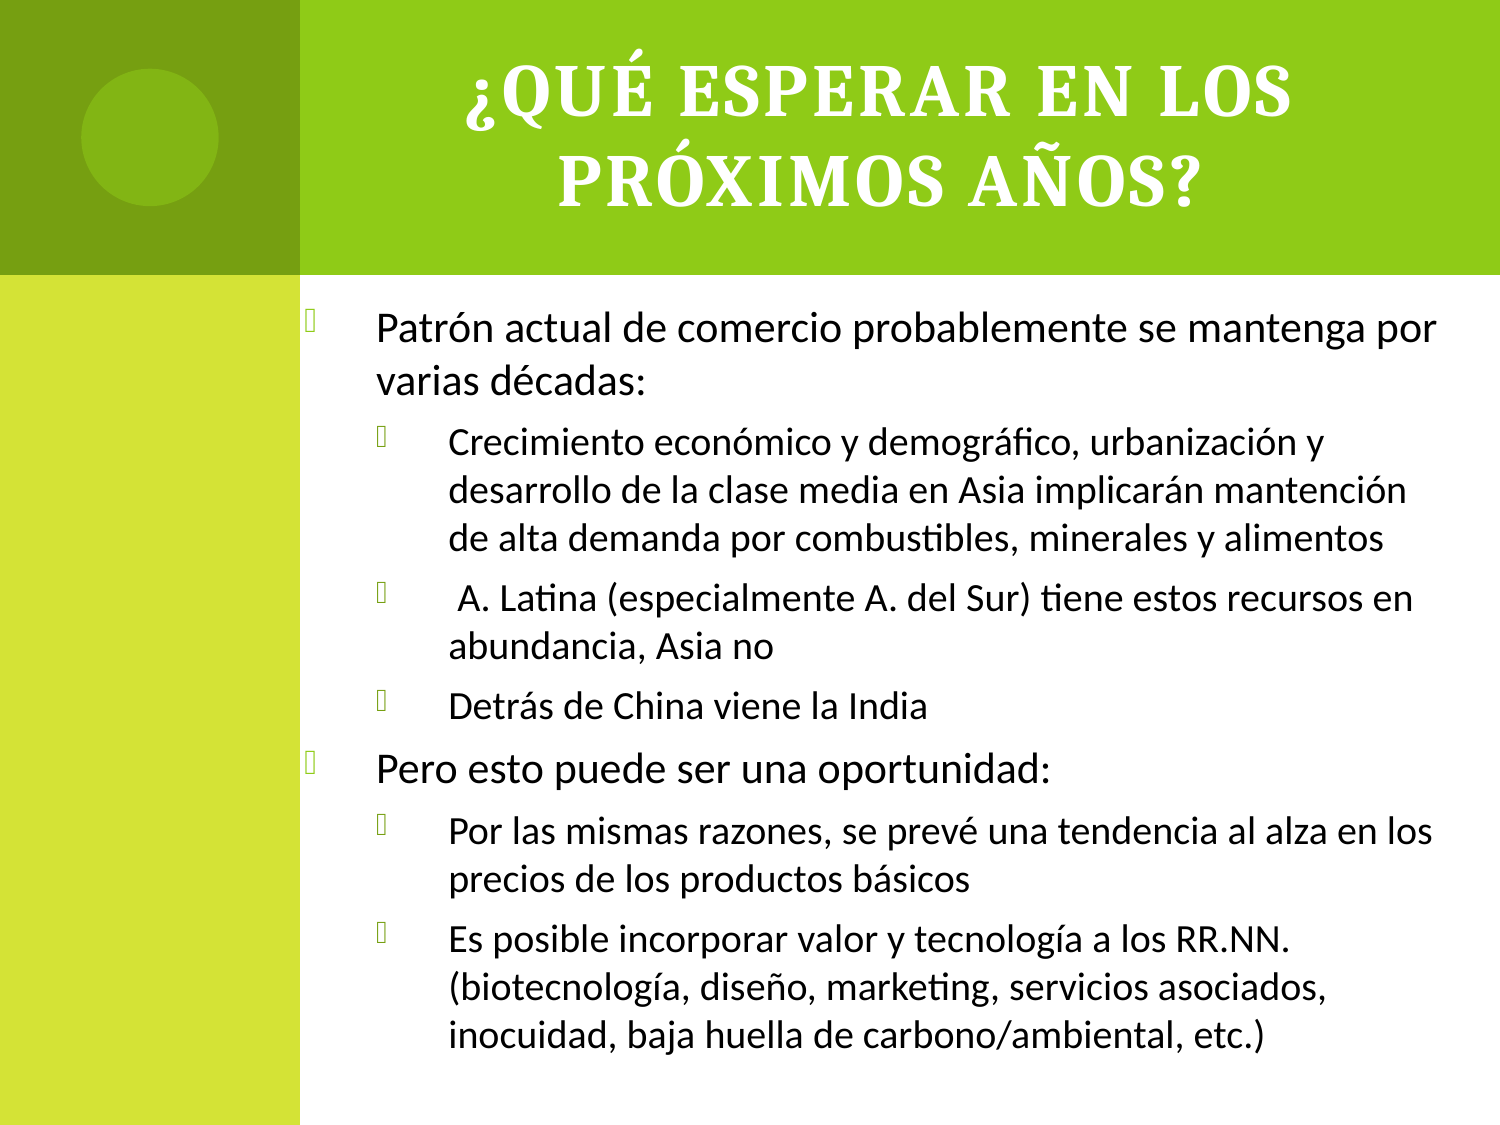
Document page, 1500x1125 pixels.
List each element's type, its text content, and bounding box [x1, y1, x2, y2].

title ¿Qué esperar en los próximos años? [336, 37, 1425, 225]
list Patrón actual de comercio probablemente se mantenga por varias décadas: Crecimiento económico y demográfico, urbanización y desarrollo de la clase media en Asia implicarán mantención de alta demanda por combustibles, minerales y alimentos A. Latina (especialmente A. del Sur) tiene estos recursos en abundancia, Asia no Detrás de China viene la India Pero esto puede ser una oportunidad: Por las mismas razones, se prevé una tendencia al alza en los precios de los productos básicos Es posible incorporar valor y tecnología a los RR.NN. (biotecnología, diseño, marketing, servicios asociados, inocuidad, baja huella de carbono/ambiental, etc.) [289, 290, 1471, 1071]
